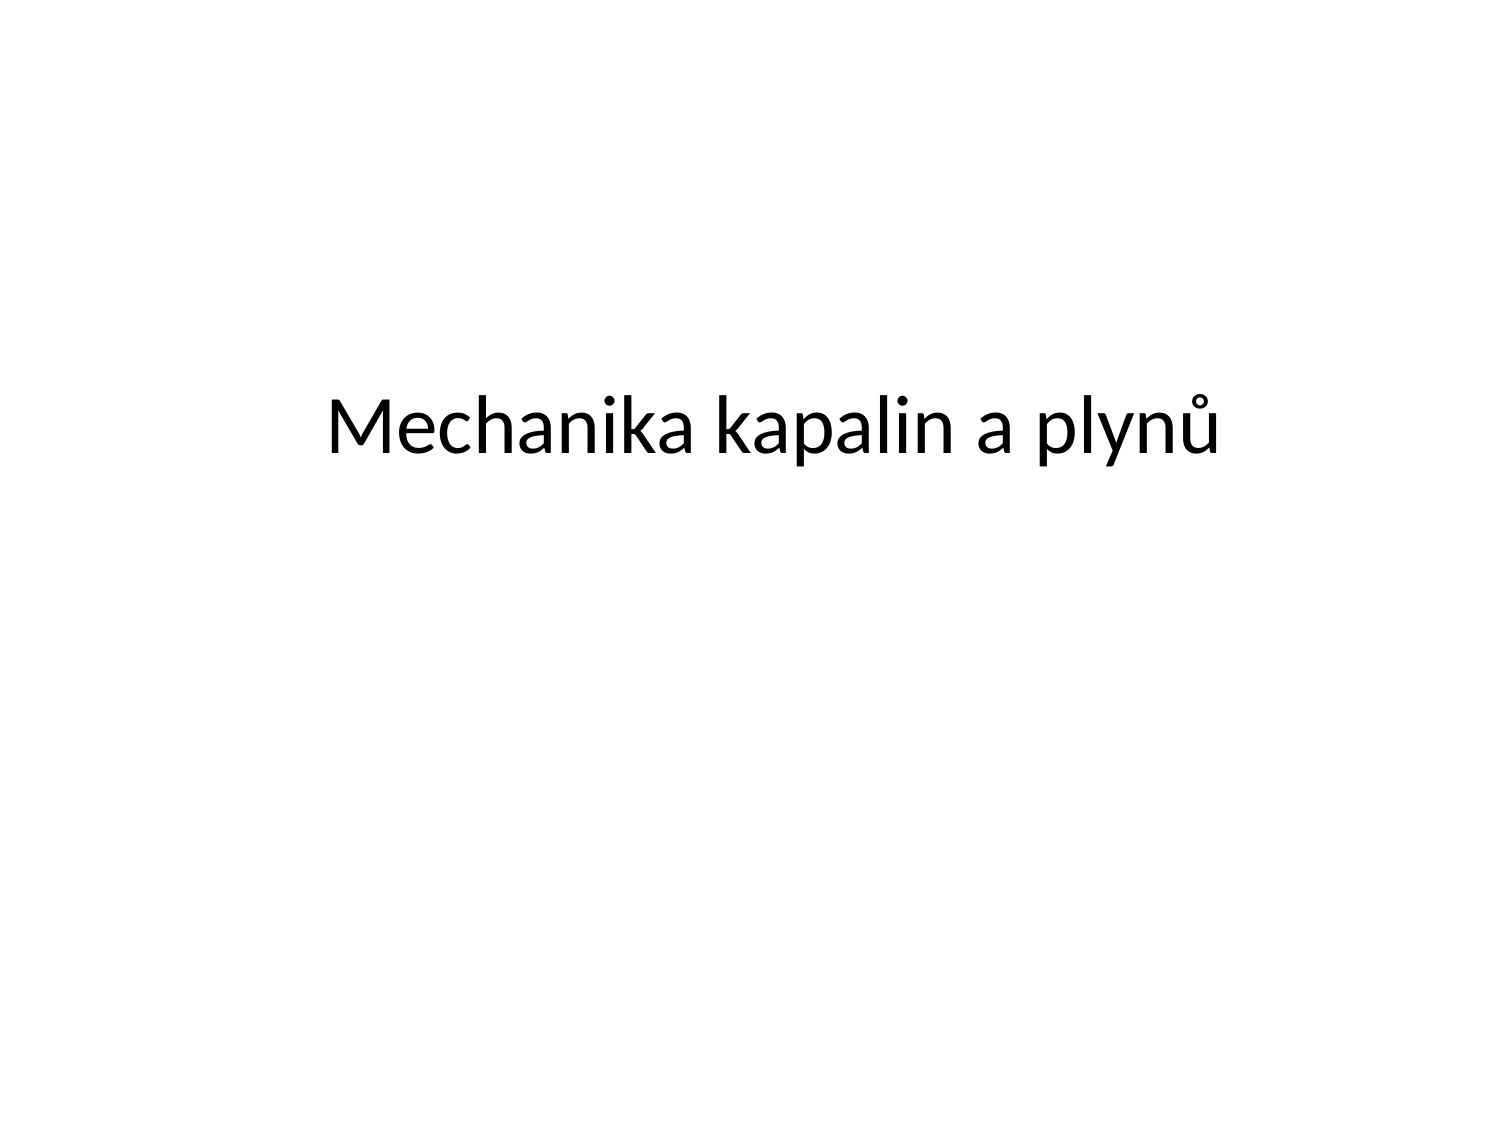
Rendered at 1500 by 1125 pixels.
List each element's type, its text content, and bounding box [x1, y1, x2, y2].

text_box Mechanika kapalin a plynů [310, 363, 1238, 478]
